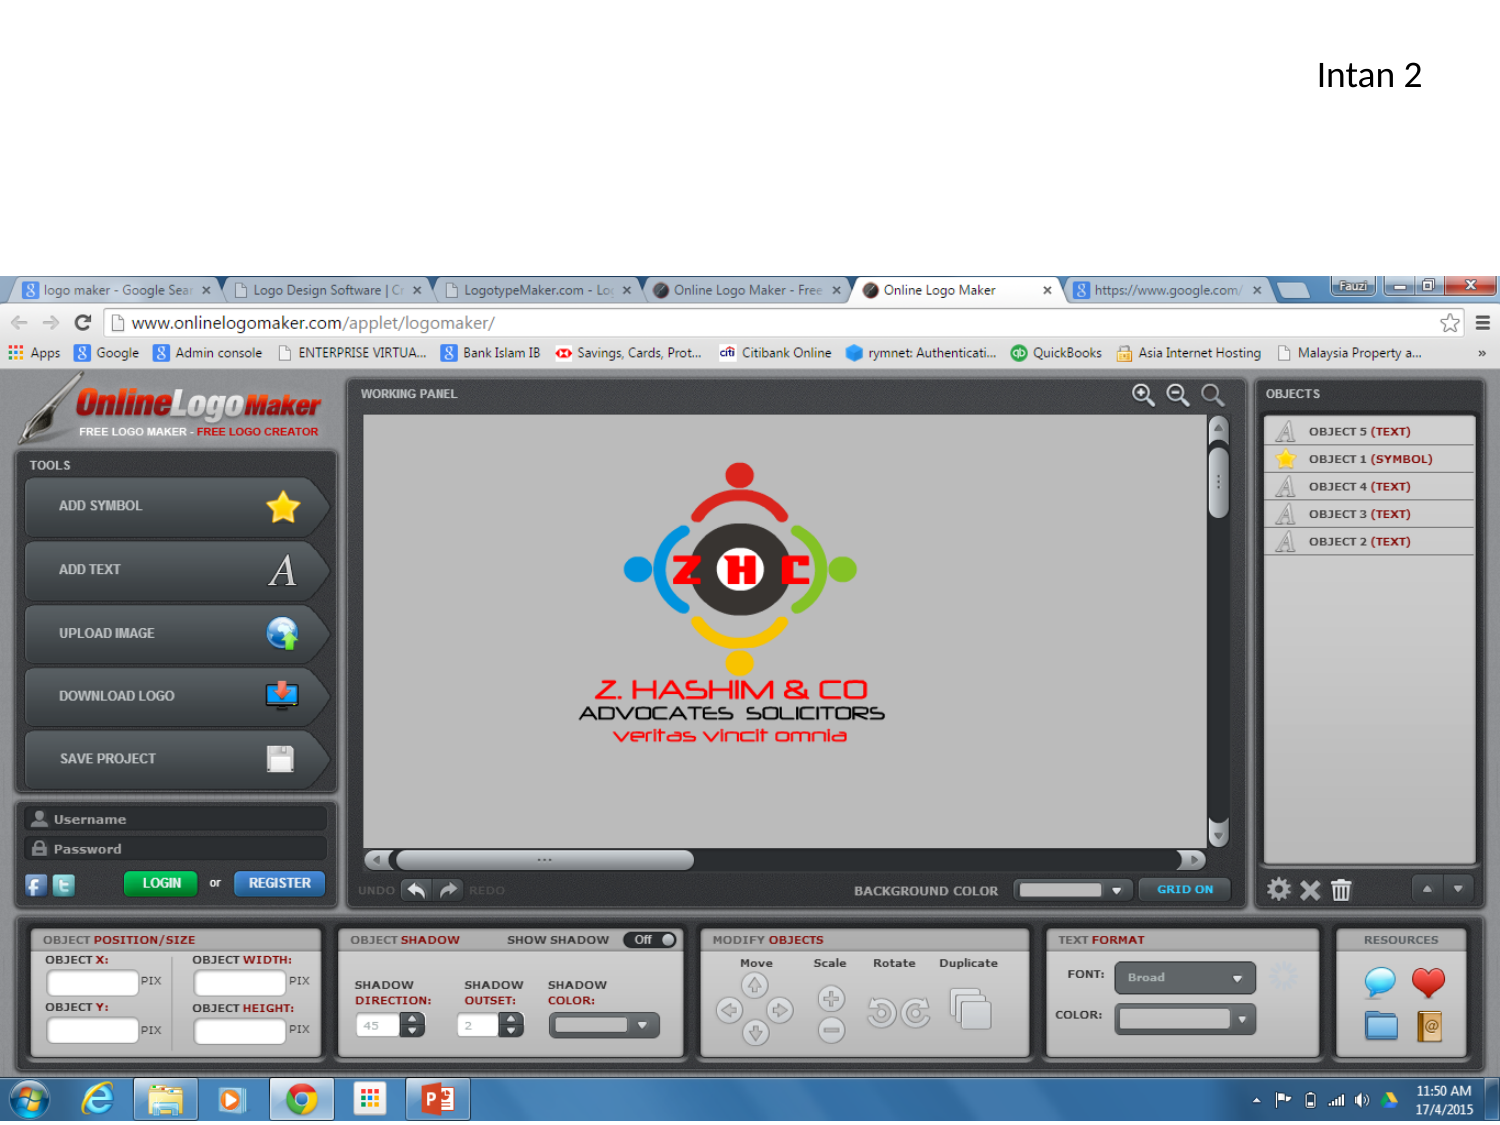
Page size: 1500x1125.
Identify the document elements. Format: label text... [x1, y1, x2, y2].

picture [0, 276, 1500, 1121]
text_box Intan 2 [1302, 42, 1483, 103]
